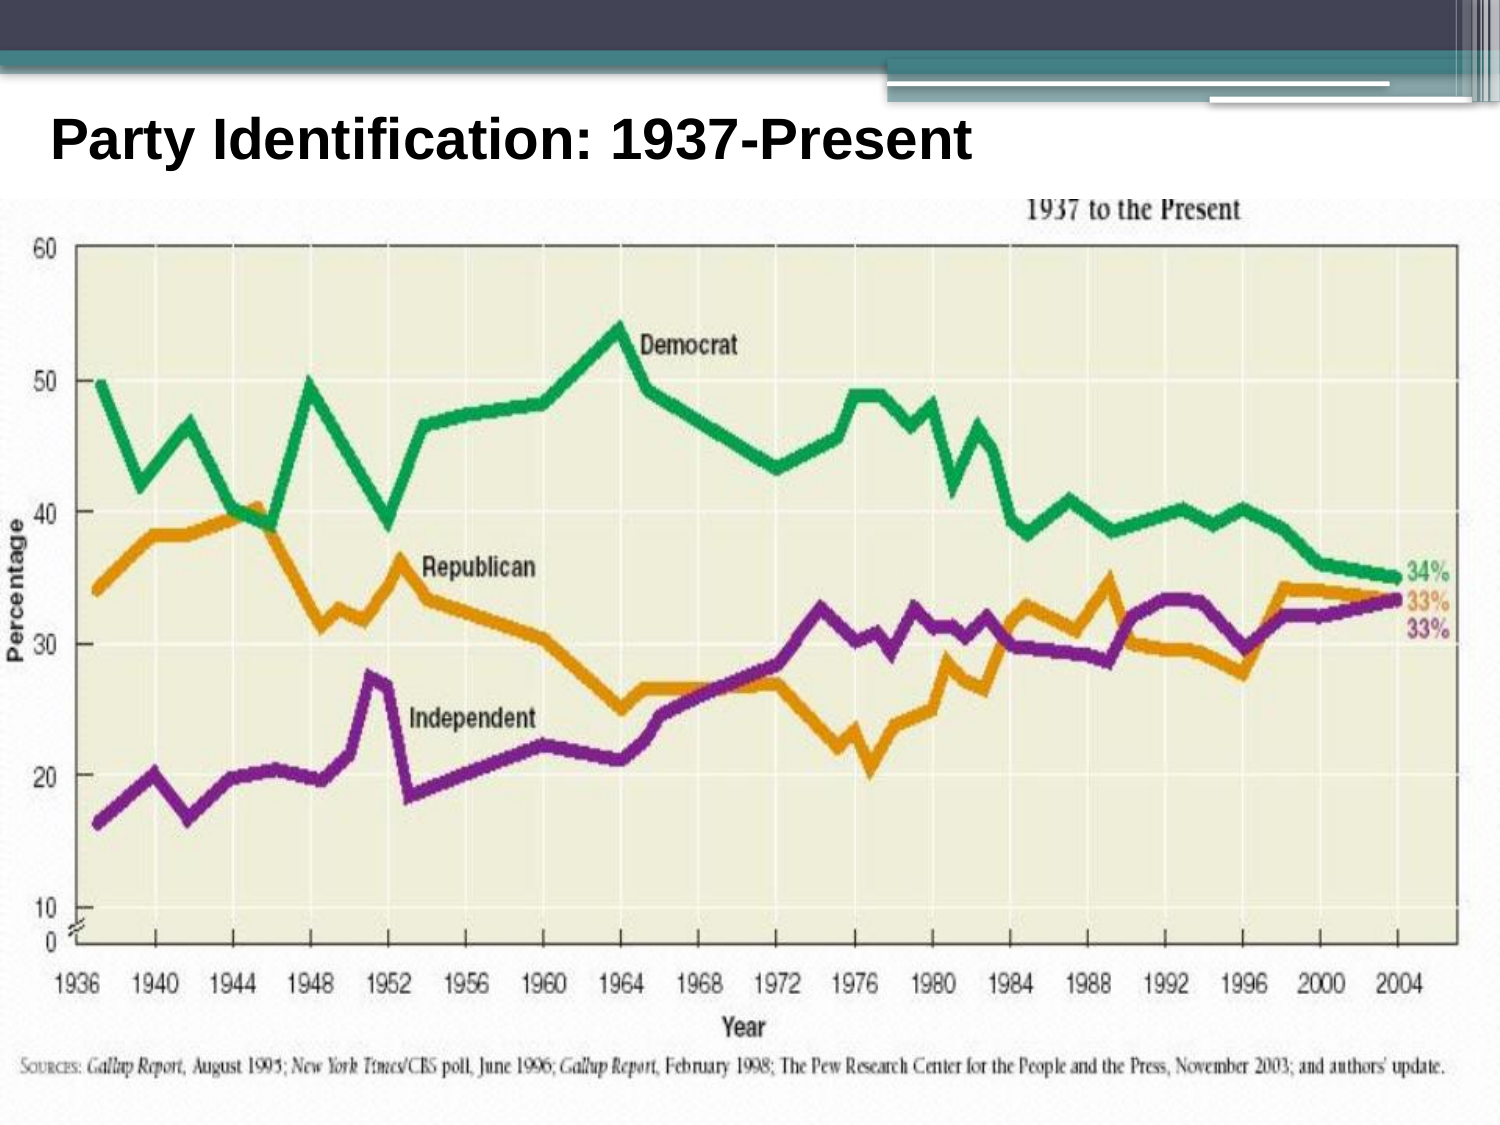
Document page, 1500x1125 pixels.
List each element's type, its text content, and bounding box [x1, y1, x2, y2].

picture [0, 199, 1500, 1125]
title Party Identification: 1937-Present [49, 99, 1469, 181]
